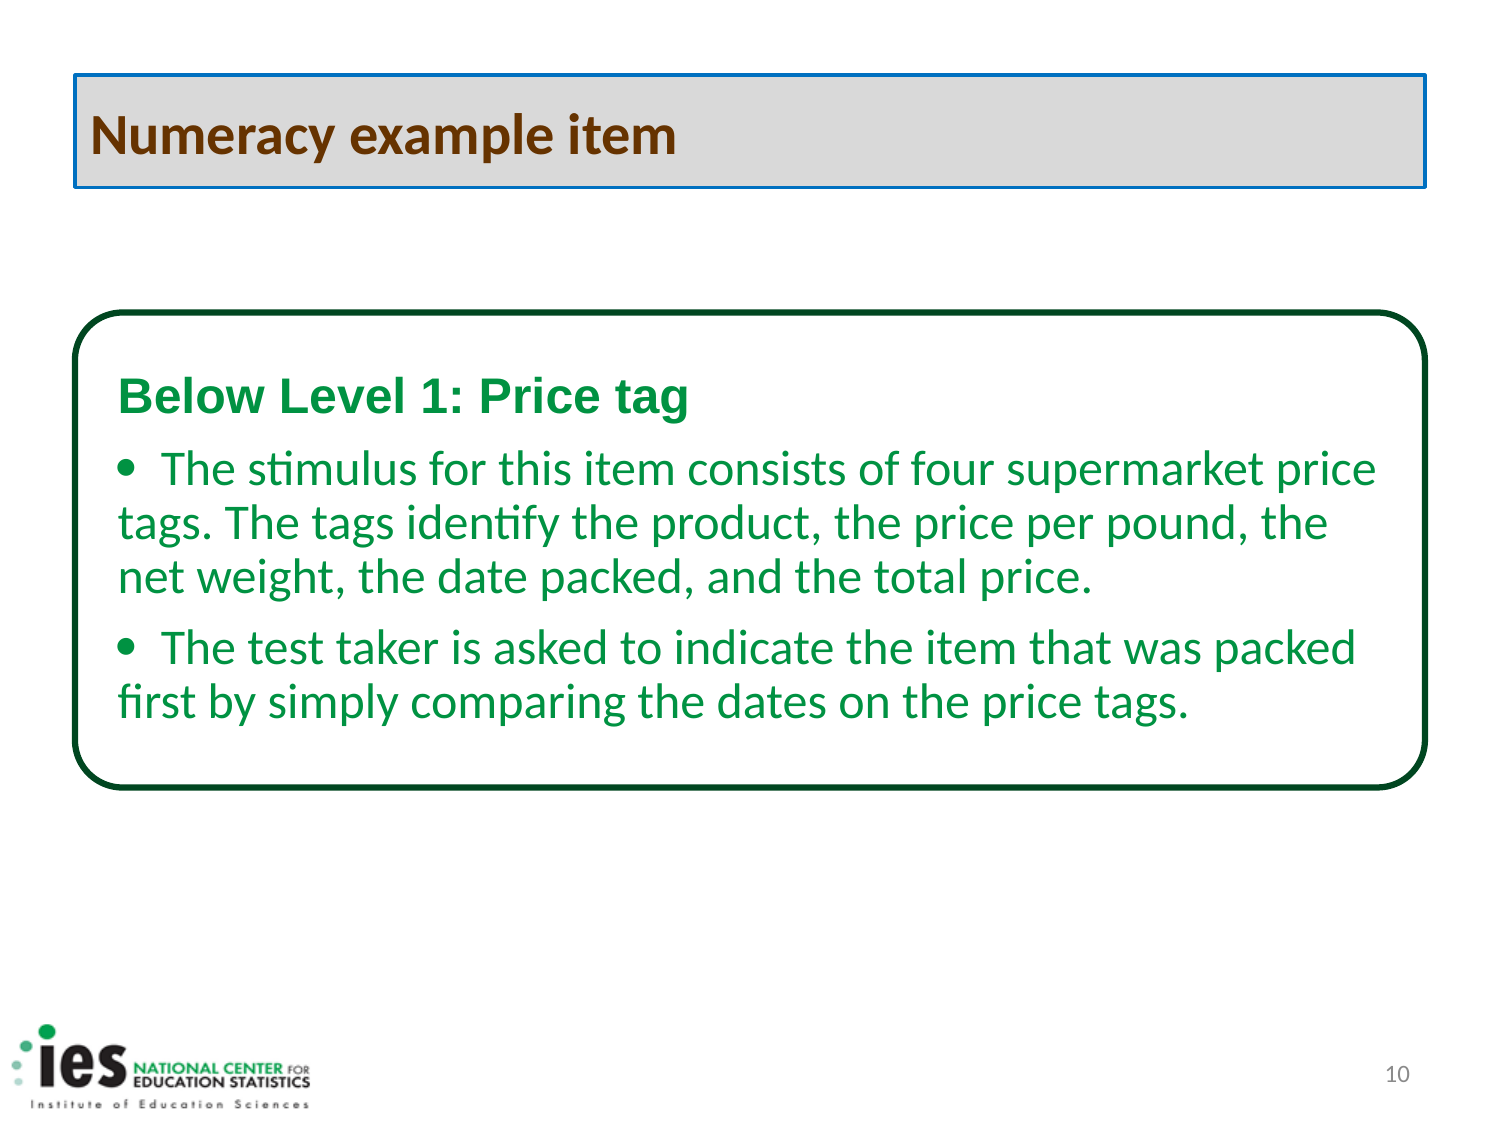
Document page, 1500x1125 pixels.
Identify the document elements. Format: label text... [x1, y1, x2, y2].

slide_number 10 [1074, 1042, 1425, 1103]
title Numeracy example item [75, 75, 1425, 188]
picture [0, 1011, 337, 1125]
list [74, 312, 1426, 788]
